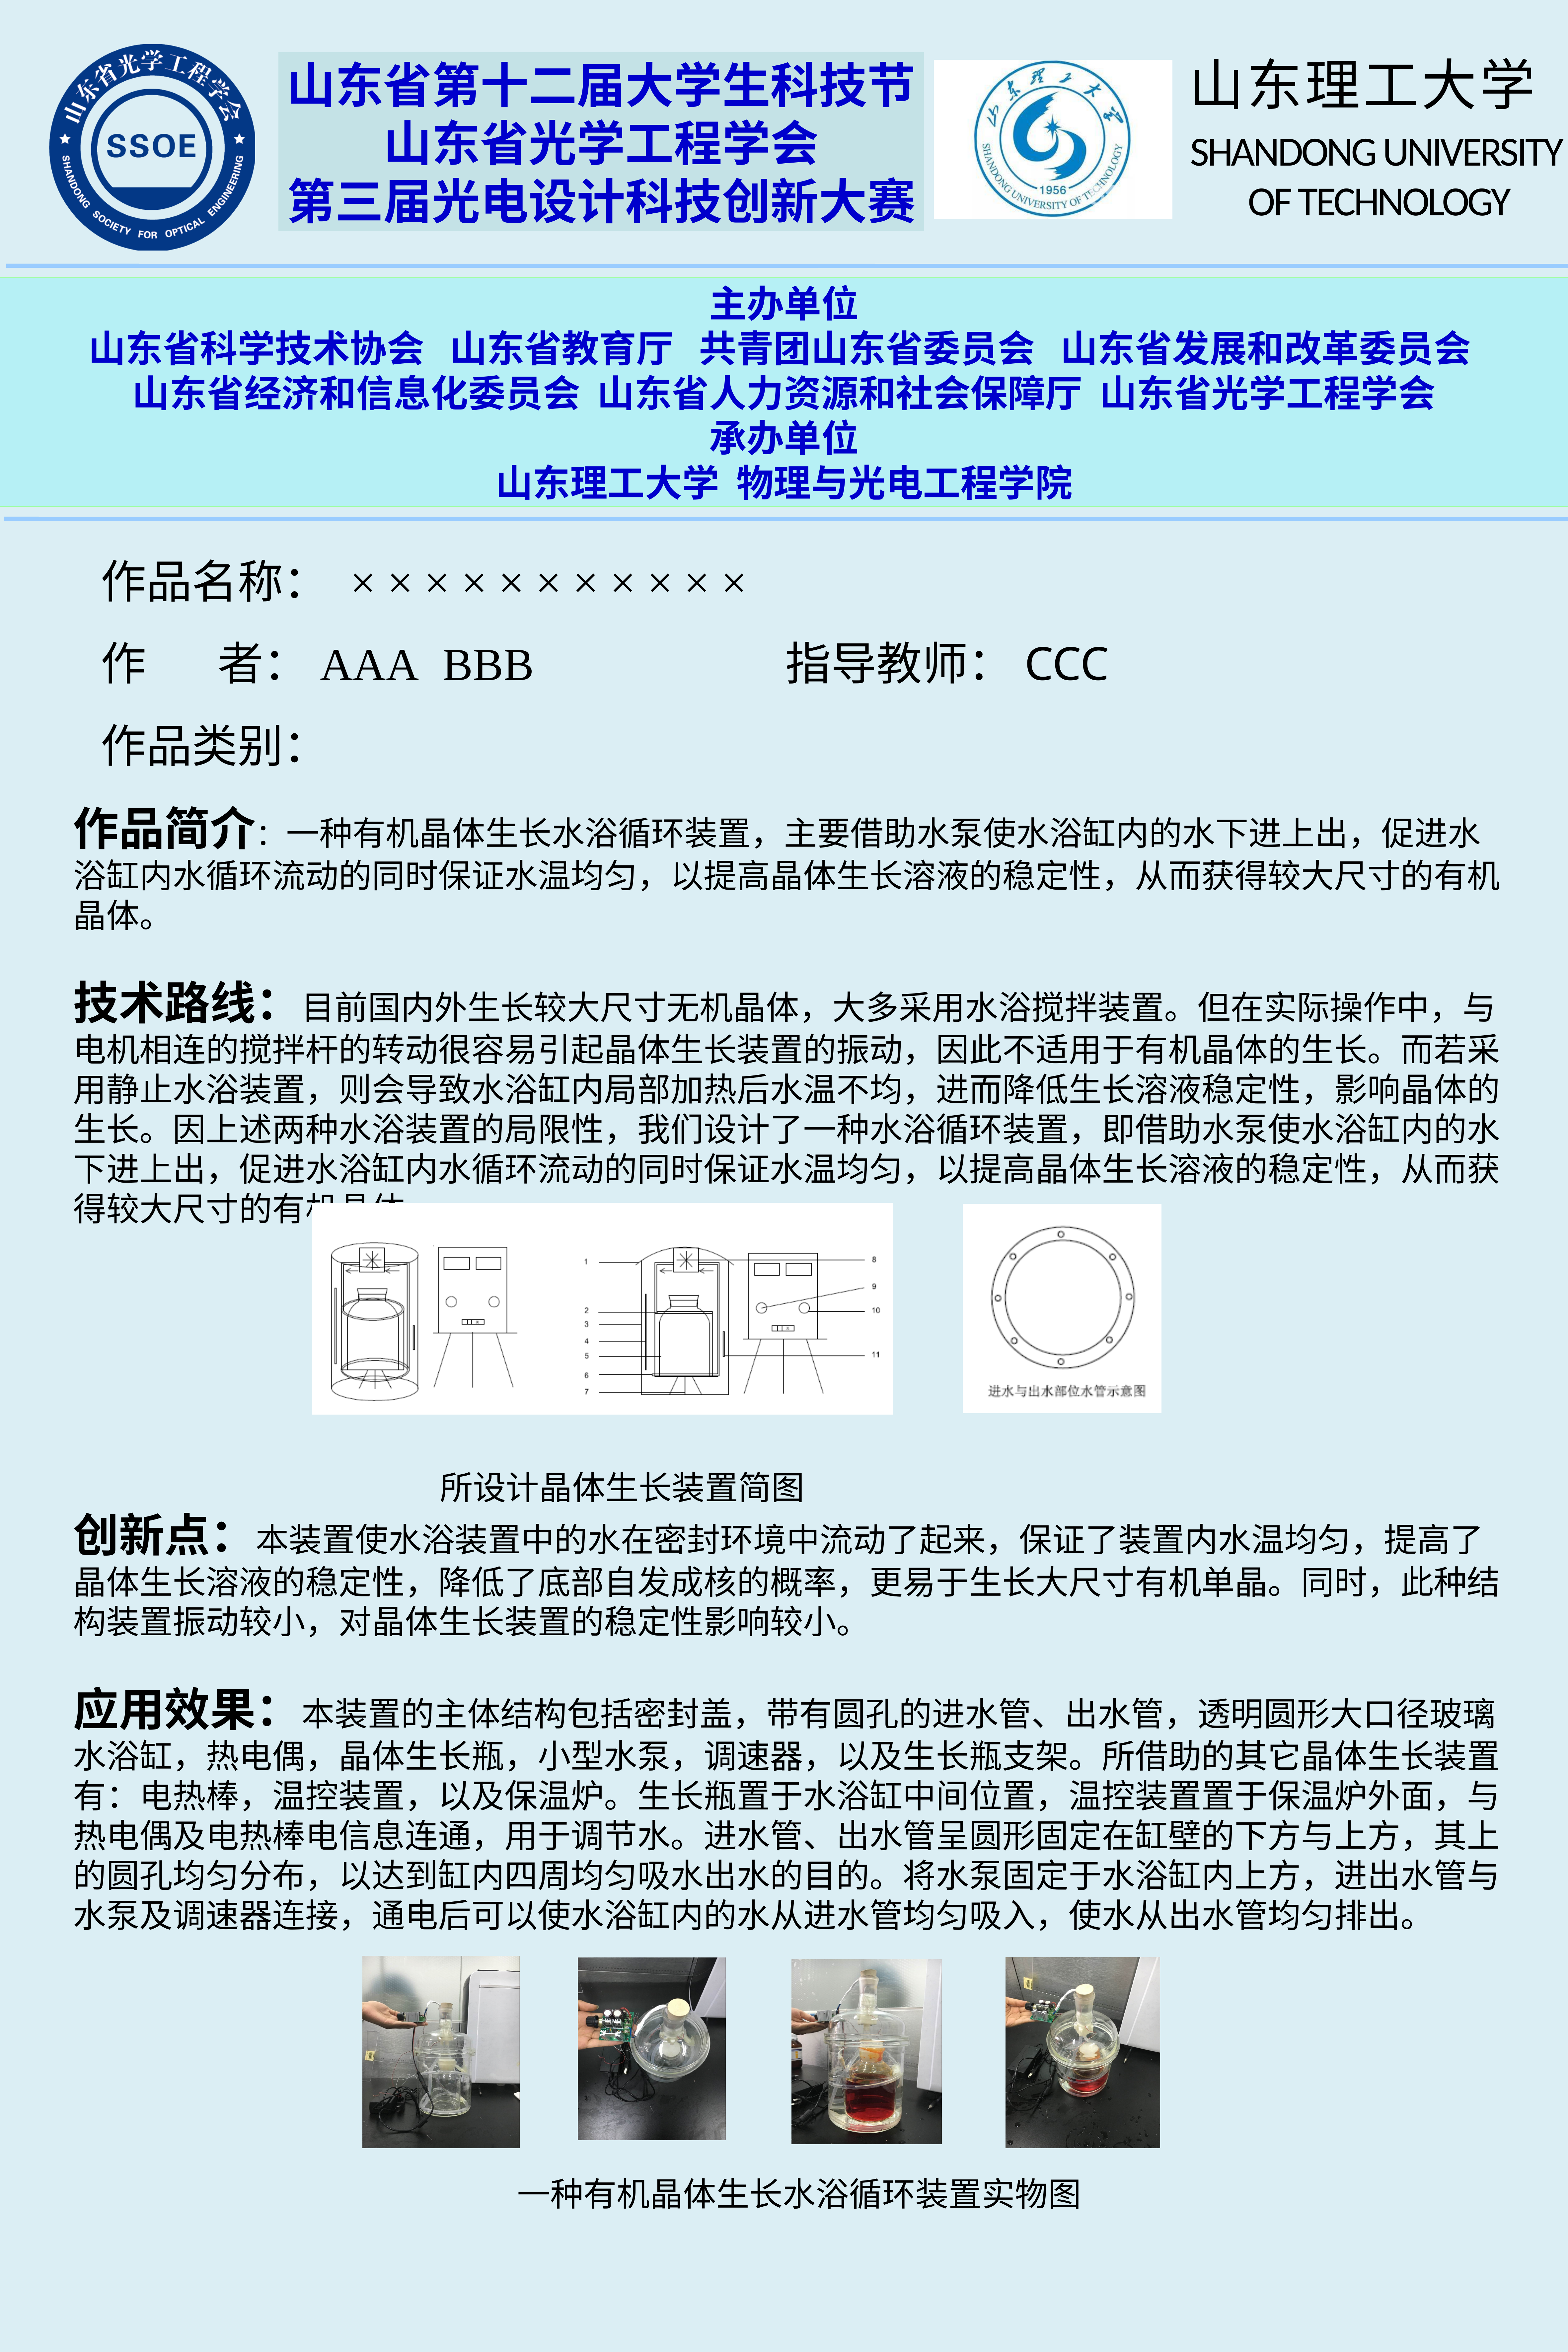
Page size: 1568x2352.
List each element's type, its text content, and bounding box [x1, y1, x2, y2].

text_box 主办单位 山东省科学技术协会 山东省教育厅 共青团山东省委员会 山东省发展和改革委员会 山东省经济和信息化委员会 山东省人力资源和社会保障厅 山东省光学工程学会 承办单位 山东理工大学 物理与光电工程学院 [0, 277, 1568, 507]
picture [362, 1956, 520, 2148]
text_box 山东理工大学 [1184, 47, 1568, 119]
text_box 山东省第十二届大学生科技节 山东省光学工程学会 第三届光电设计科技创新大赛 [278, 52, 924, 231]
picture [312, 1203, 893, 1415]
text_box 作品名称： × × × × × × × × × × × 作 者：AAA BBB 指导教师：CCC 作品类别： [96, 523, 1268, 774]
picture [1006, 1957, 1160, 2148]
picture [578, 1957, 726, 2140]
text_box SHANDONG UNIVERSITY OF TECHNOLOGY [1184, 122, 1568, 227]
picture [963, 1204, 1161, 1413]
text_box 作品简介：一种有机晶体生长水浴循环装置，主要借助水泵使水浴缸内的水下进上出，促进水浴缸内水循环流动的同时保证水温均匀，以提高晶体生长溶液的稳定性，从而获得较大尺寸的有机晶体。 技术路线：目前国内外生长较大尺寸无机晶体，大多采用水浴搅拌装置。但在实际操作中，与电机相连的搅拌杆的转动很容易引起晶体生长装置的振动，因此不适用于有机晶体的生长。而若采用静止水浴装置，则会导致水浴缸内局部加热后水温不均，进而降低生长溶液稳定性，影响晶体的生长。因上述两种水浴装置的局限性，我们设计了一种水浴循环装置，即借助水泵使水浴缸内的水下进上出，促进水浴缸内水循环流动的同时保证水温均匀，以提高晶体生长溶液的稳定性，从而获得较大尺寸的有机晶体。 所设计晶体生长装置简图 创新点：本装置使水浴装置中的水在密封环境中流动了起来，保证了装置内水温均匀，提高了晶体生长溶液的稳定性，降低了底部自发成核的概率，更易于生长大尺寸有机单晶。同时，此种结构装置振动较小，对晶体生长装置的稳定性影响较小。 应用效果：本装置的主体结构包括密封盖，带有圆孔的进水管、出水管，透明圆形大口径玻璃水浴缸，热电偶，晶体生长瓶，小型水泵，调速器，以及生长瓶支架。所借助的其它晶体生长装置有：电热棒，温控装置，以及保温炉。生长瓶置于水浴缸中间位置，温控装置置于保温炉外面，与热电偶及电热棒电信息连通，用于调节水。进水管、出水管呈圆形固定在缸壁的下方与上方，其上的圆孔均匀分布，以达到缸内四周均匀吸水出水的目的。将水泵固定于水浴缸内上方，进出水管与水泵及调速器连接，通电后可以使水浴缸内的水从进水管均匀吸入，使水从出水管均匀排出。 一种有机晶体生长水浴循环装置实物图 [68, 797, 1508, 2215]
picture [791, 1959, 942, 2144]
picture [49, 44, 255, 251]
picture [934, 60, 1172, 219]
